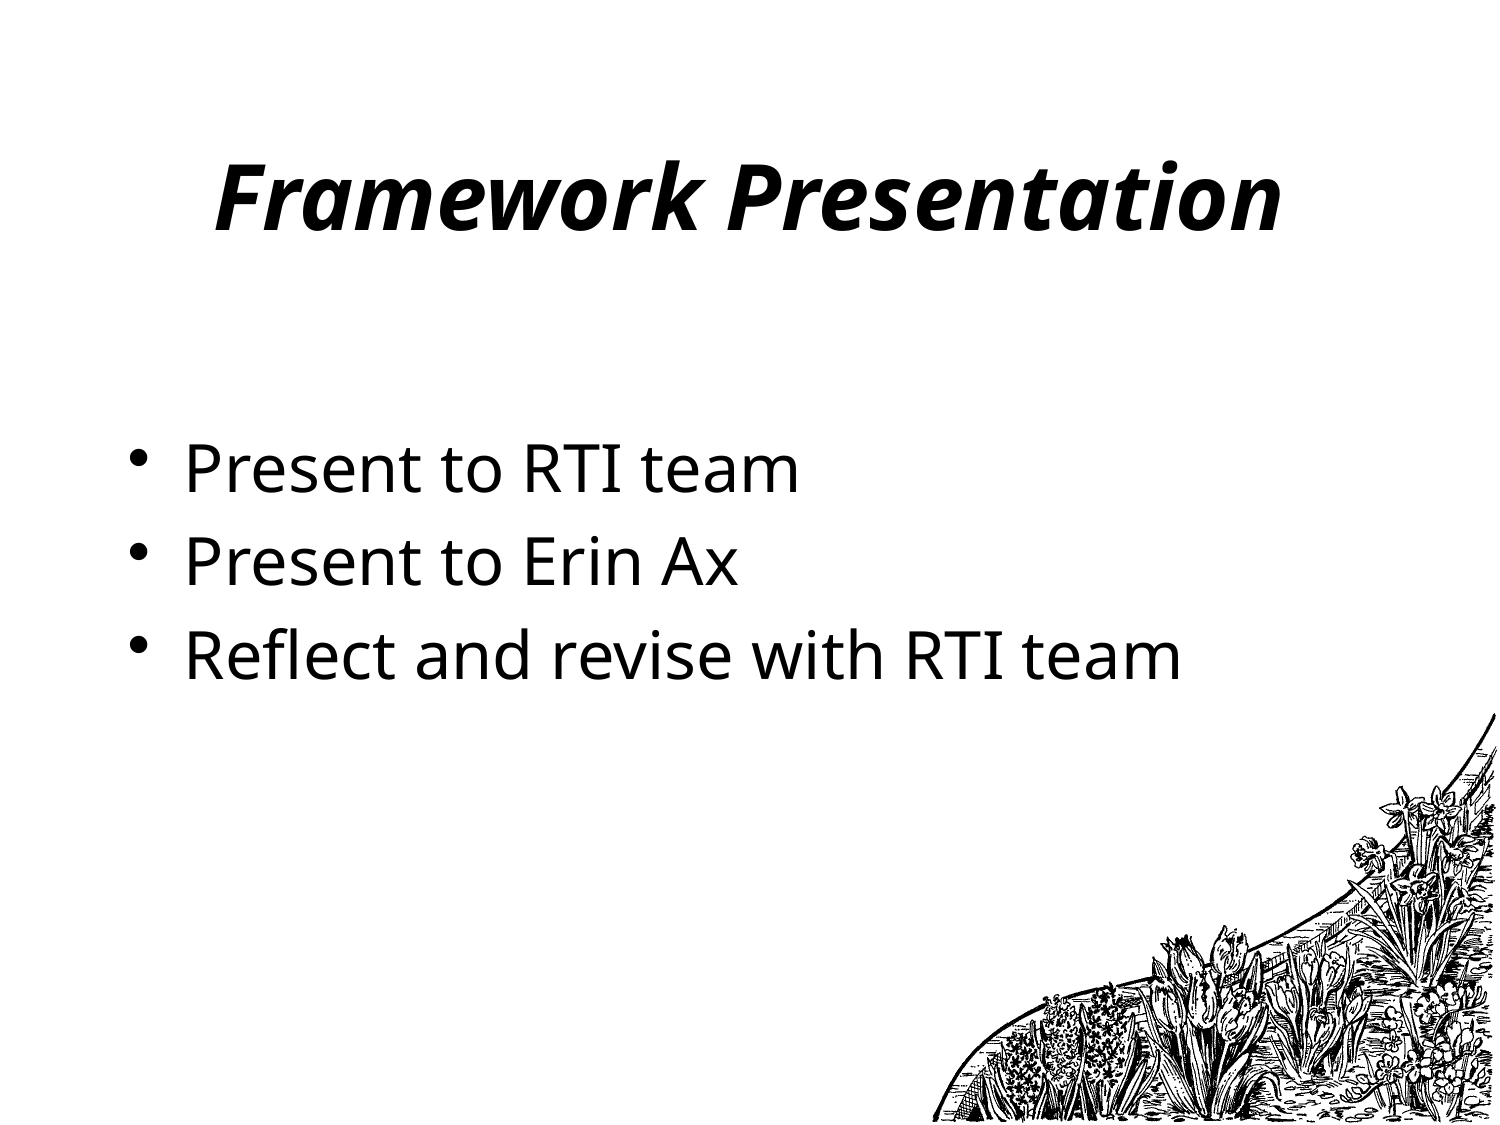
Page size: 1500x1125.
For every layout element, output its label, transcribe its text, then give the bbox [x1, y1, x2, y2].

title Framework Presentation [112, 99, 1388, 288]
picture [930, 711, 1500, 1125]
list Present to RTI team Present to Erin Ax Reflect and revise with RTI team [112, 324, 1388, 1001]
